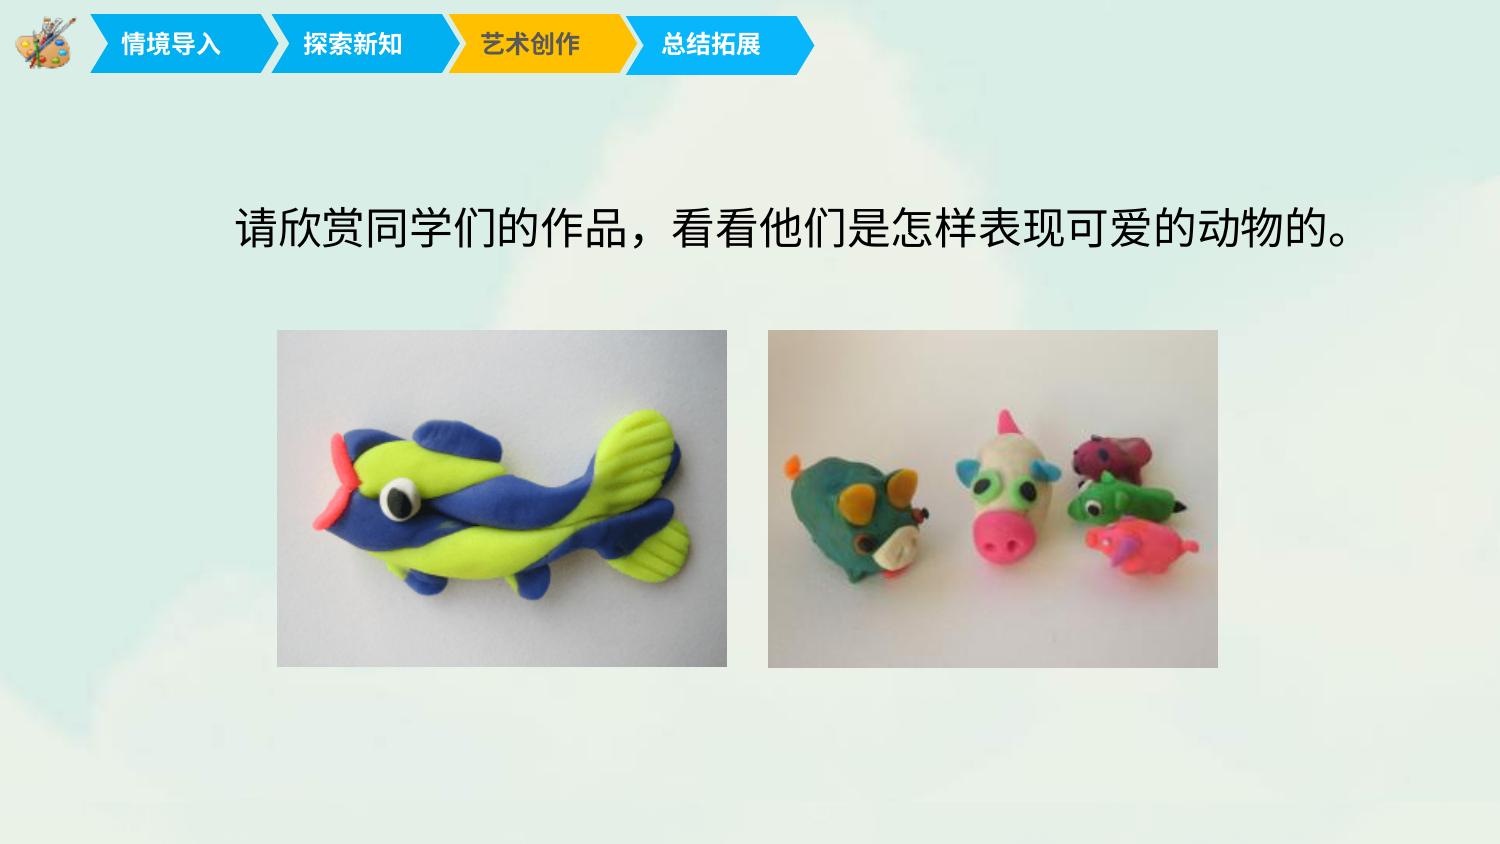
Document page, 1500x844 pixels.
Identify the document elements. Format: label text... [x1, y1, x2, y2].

picture [0, 0, 1500, 844]
text_box 请欣赏同学们的作品，看看他们是怎样表现可爱的动物的。 [223, 168, 1396, 259]
